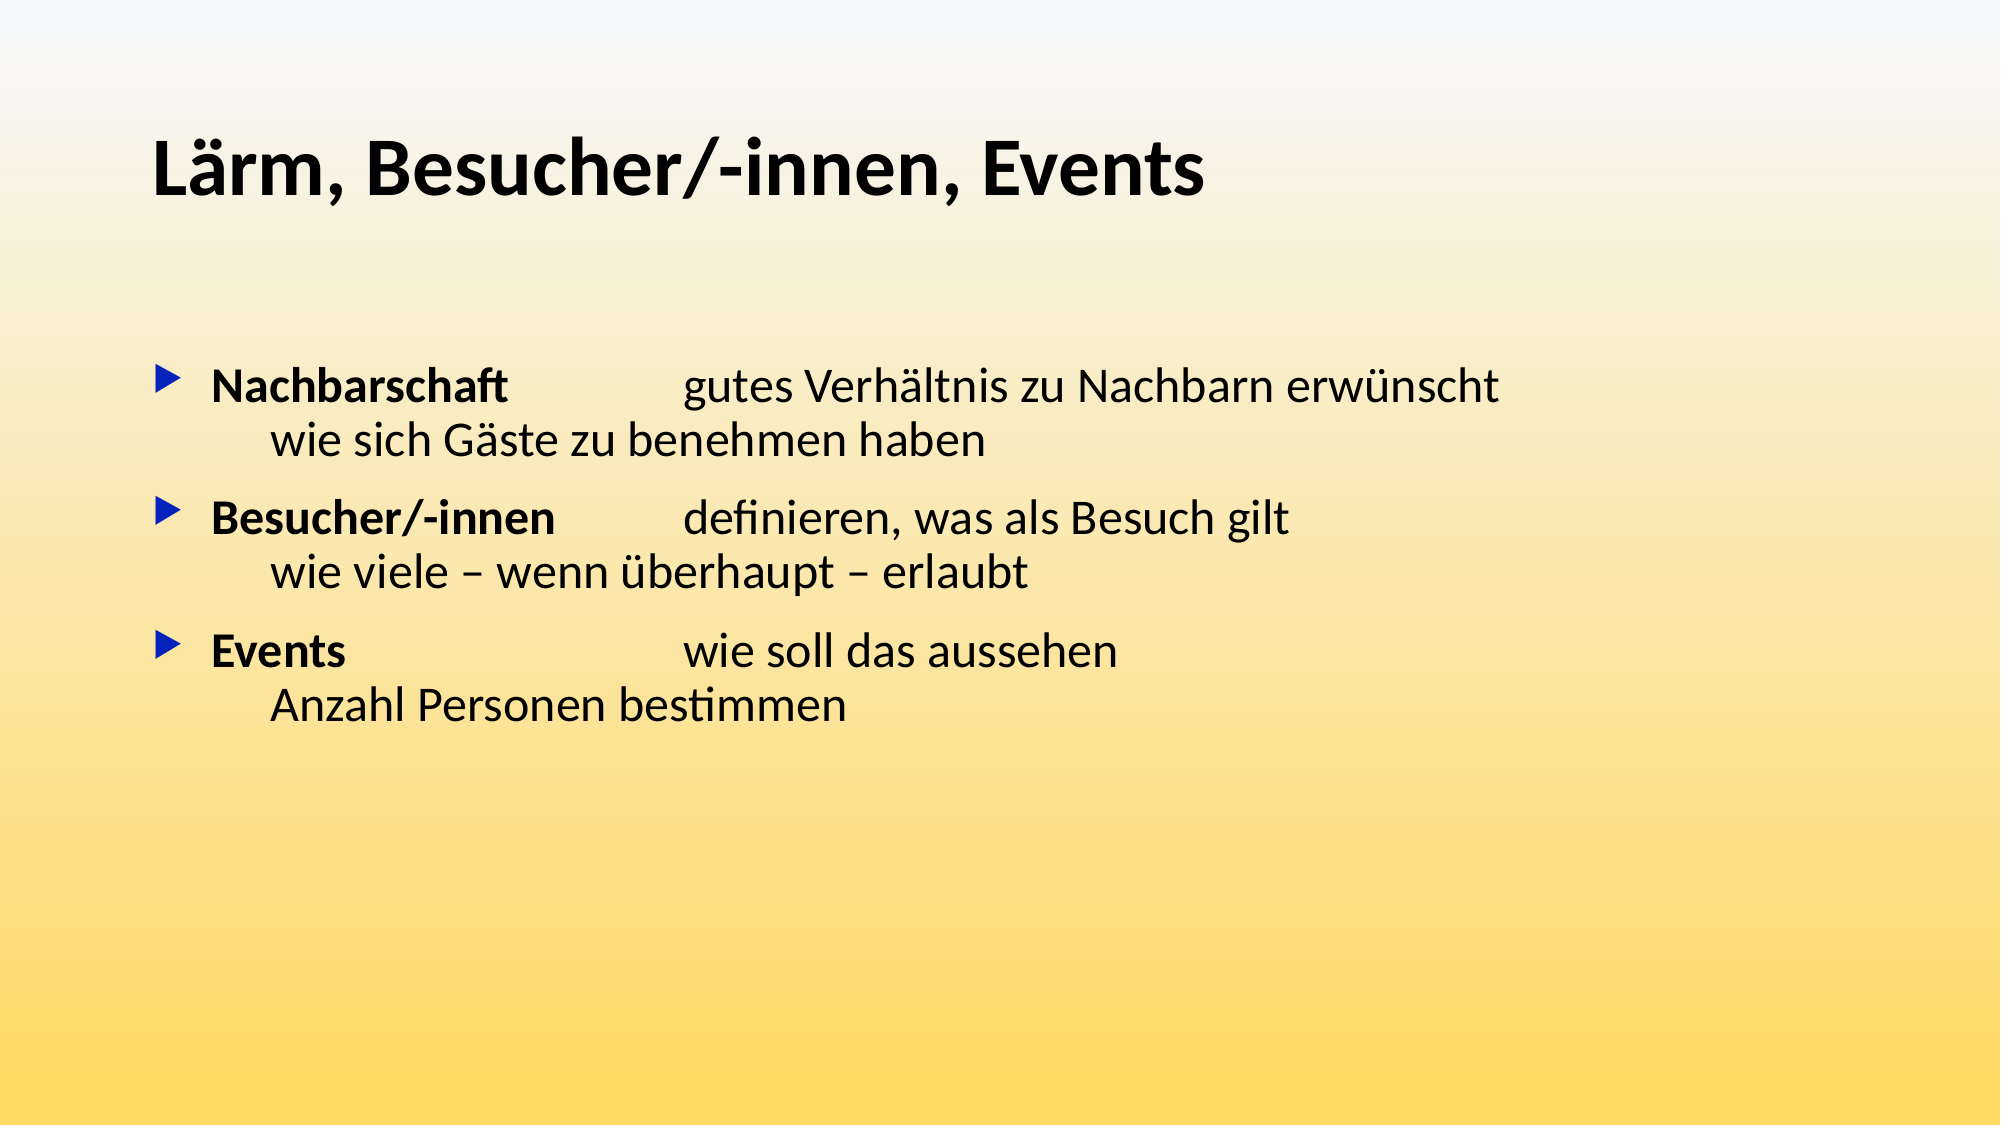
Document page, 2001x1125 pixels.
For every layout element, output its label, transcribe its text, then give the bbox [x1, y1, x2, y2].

title Lärm, Besucher/-innen, Events [137, 59, 1863, 278]
list Nachbarschaft gutes Verhältnis zu Nachbarn erwünscht wie sich Gäste zu benehmen haben Besucher/-innen definieren, was als Besuch gilt wie viele – wenn überhaupt – erlaubt Events wie soll das aussehen Anzahl Personen bestimmen [137, 351, 1863, 1066]
